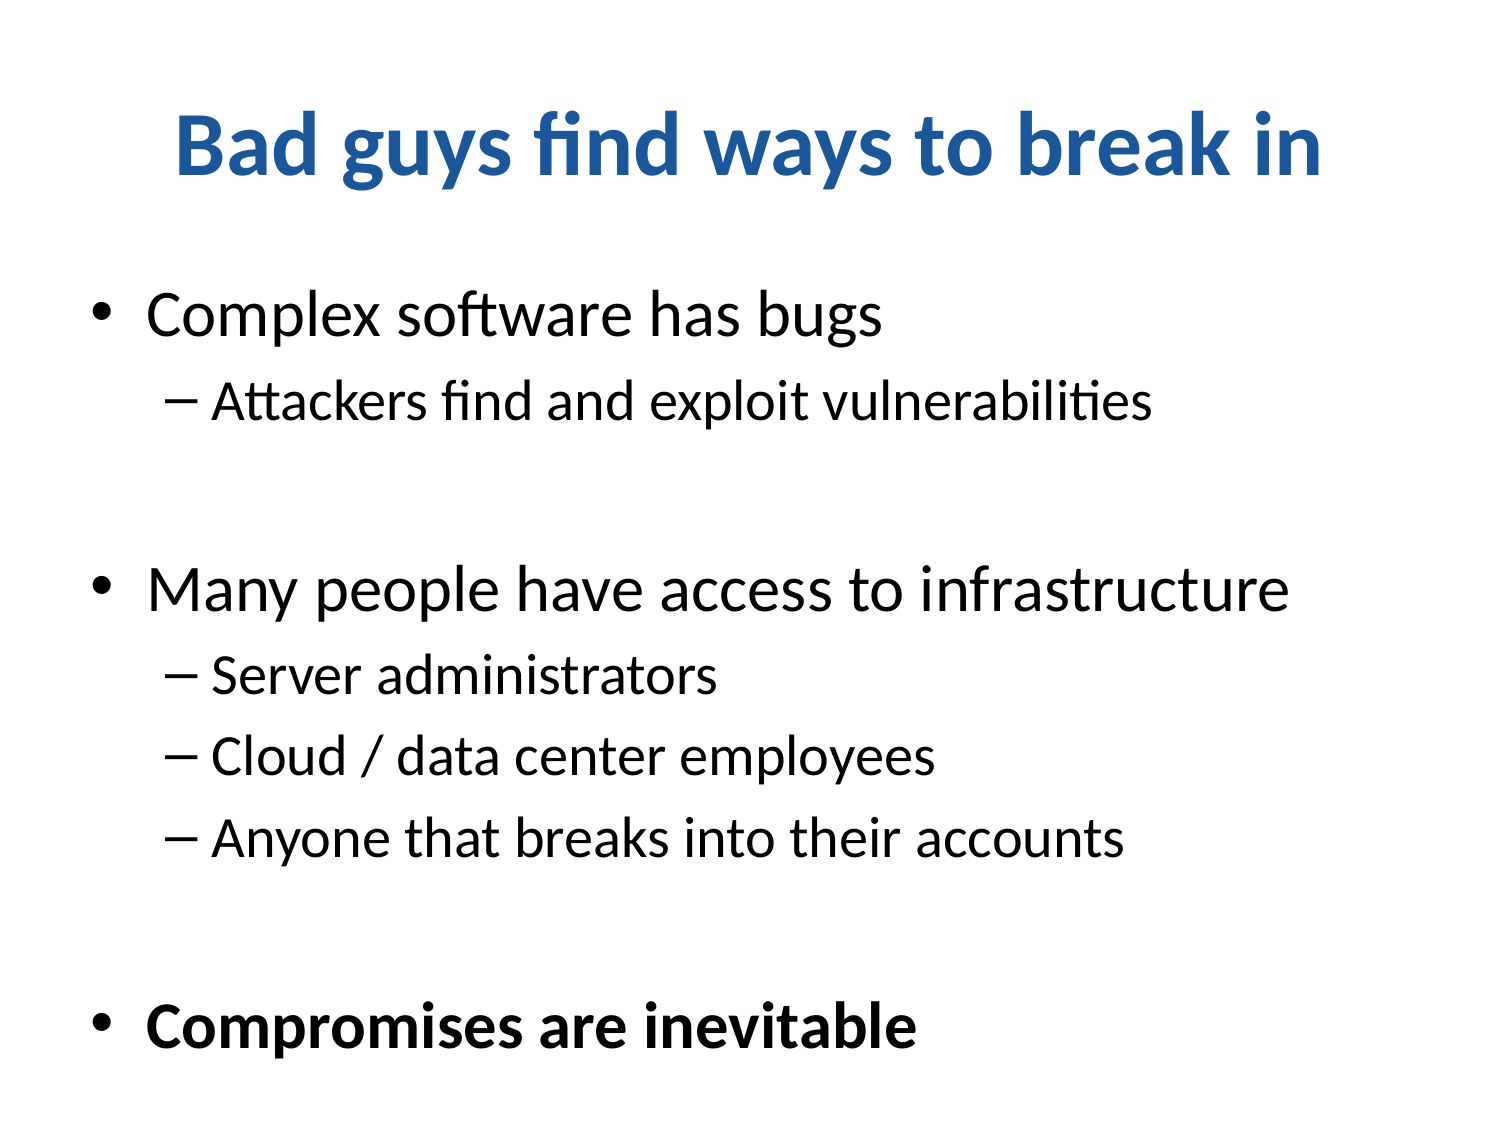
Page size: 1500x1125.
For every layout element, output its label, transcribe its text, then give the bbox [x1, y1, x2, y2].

title Bad guys find ways to break in [75, 45, 1425, 233]
list Complex software has bugs Attackers find and exploit vulnerabilities Many people have access to infrastructure Server administrators Cloud / data center employees Anyone that breaks into their accounts Compromises are inevitable [75, 262, 1425, 1102]
